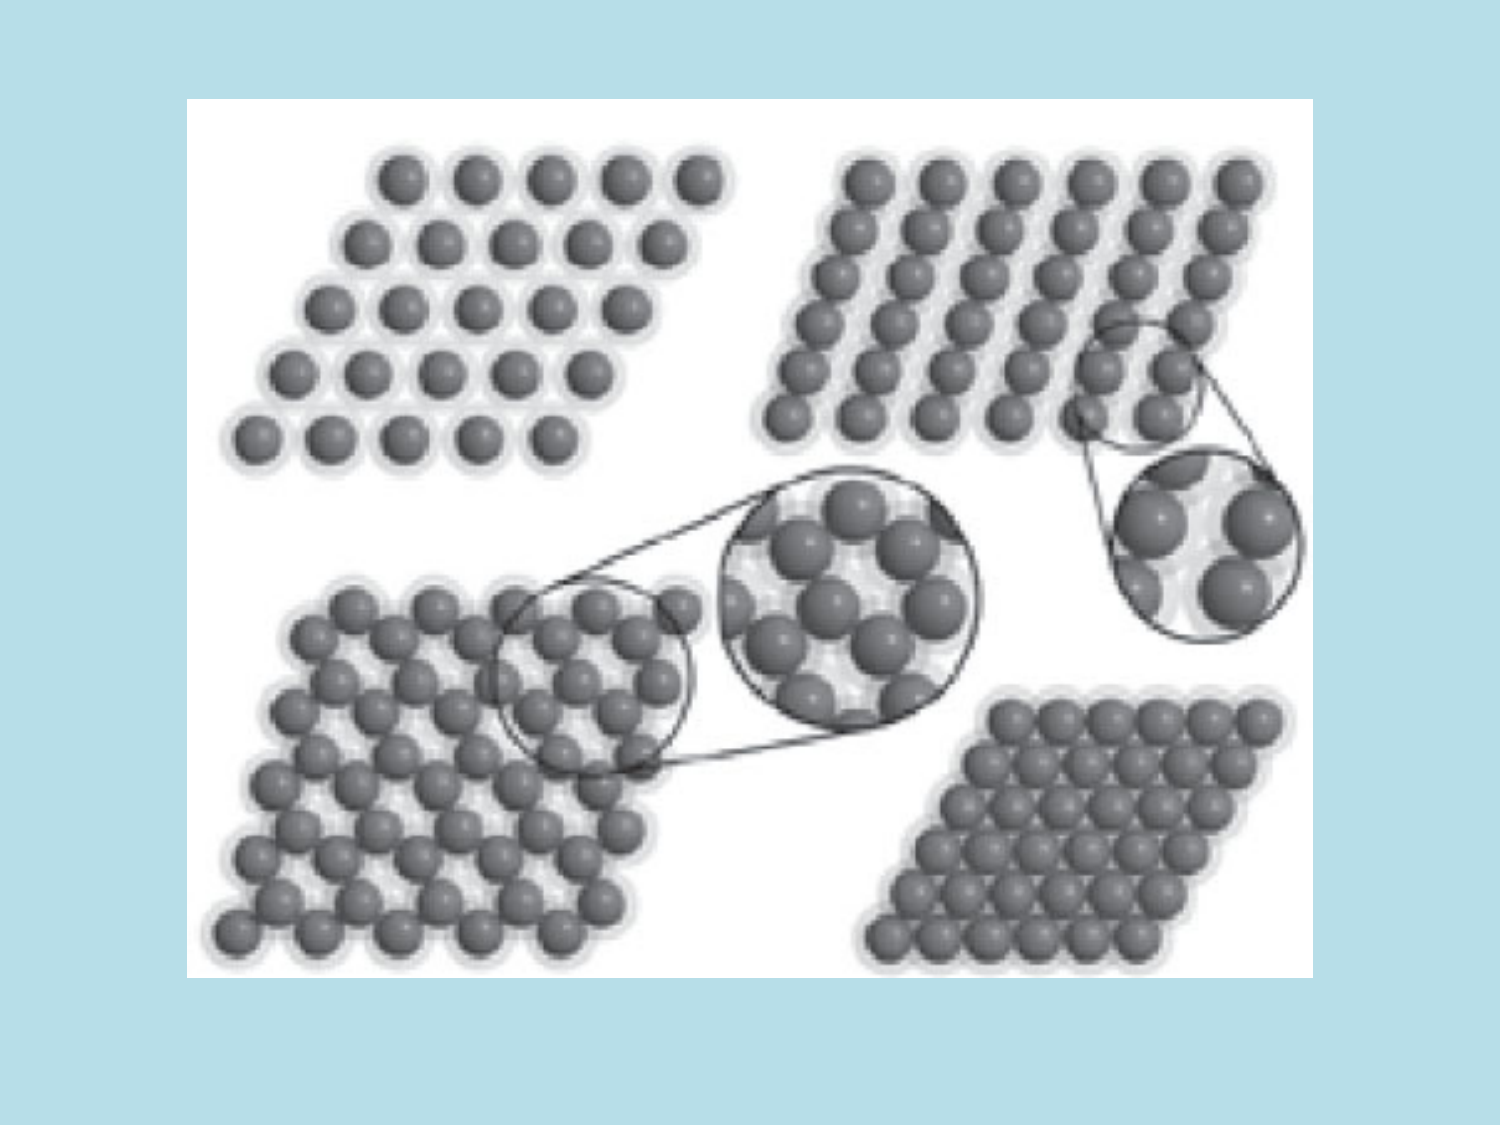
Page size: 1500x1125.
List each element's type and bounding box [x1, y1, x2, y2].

picture [187, 99, 1313, 978]
